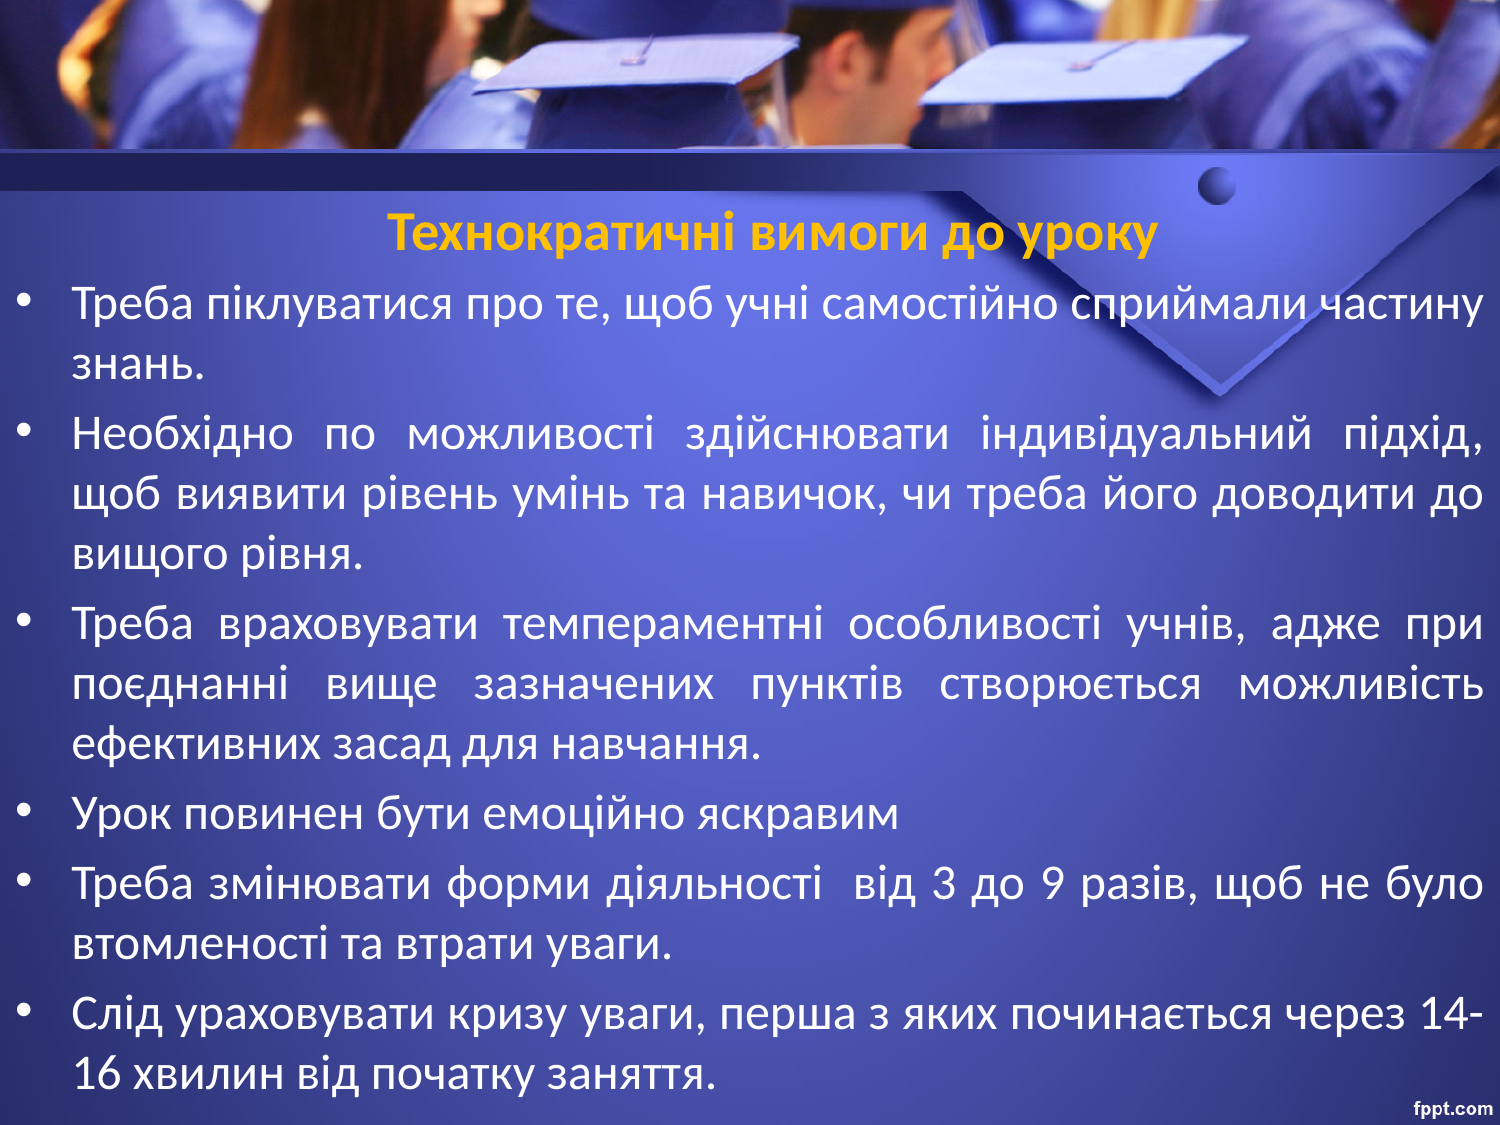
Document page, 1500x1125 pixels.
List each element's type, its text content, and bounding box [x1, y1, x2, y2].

list Треба піклуватися про те, щоб учні самостійно сприймали частину знань. Необхідно по можливості здійснювати індивідуальний підхід, щоб виявити рівень умінь та навичок, чи треба його доводити до вищого рівня. Треба враховувати темпераментні особливості учнів, адже при поєднанні вище зазначених пунктів створюється можливість ефективних засад для навчання. Урок повинен бути емоційно яскравим Треба змінювати форми діяльності від 3 до 9 разів, щоб не було втомленості та втрати уваги. Слід ураховувати кризу уваги, перша з яких починається через 14-16 хвилин від початку заняття. [0, 261, 1500, 1125]
picture [0, 0, 1500, 261]
title Технократичні вимоги до уроку [98, 186, 1449, 261]
